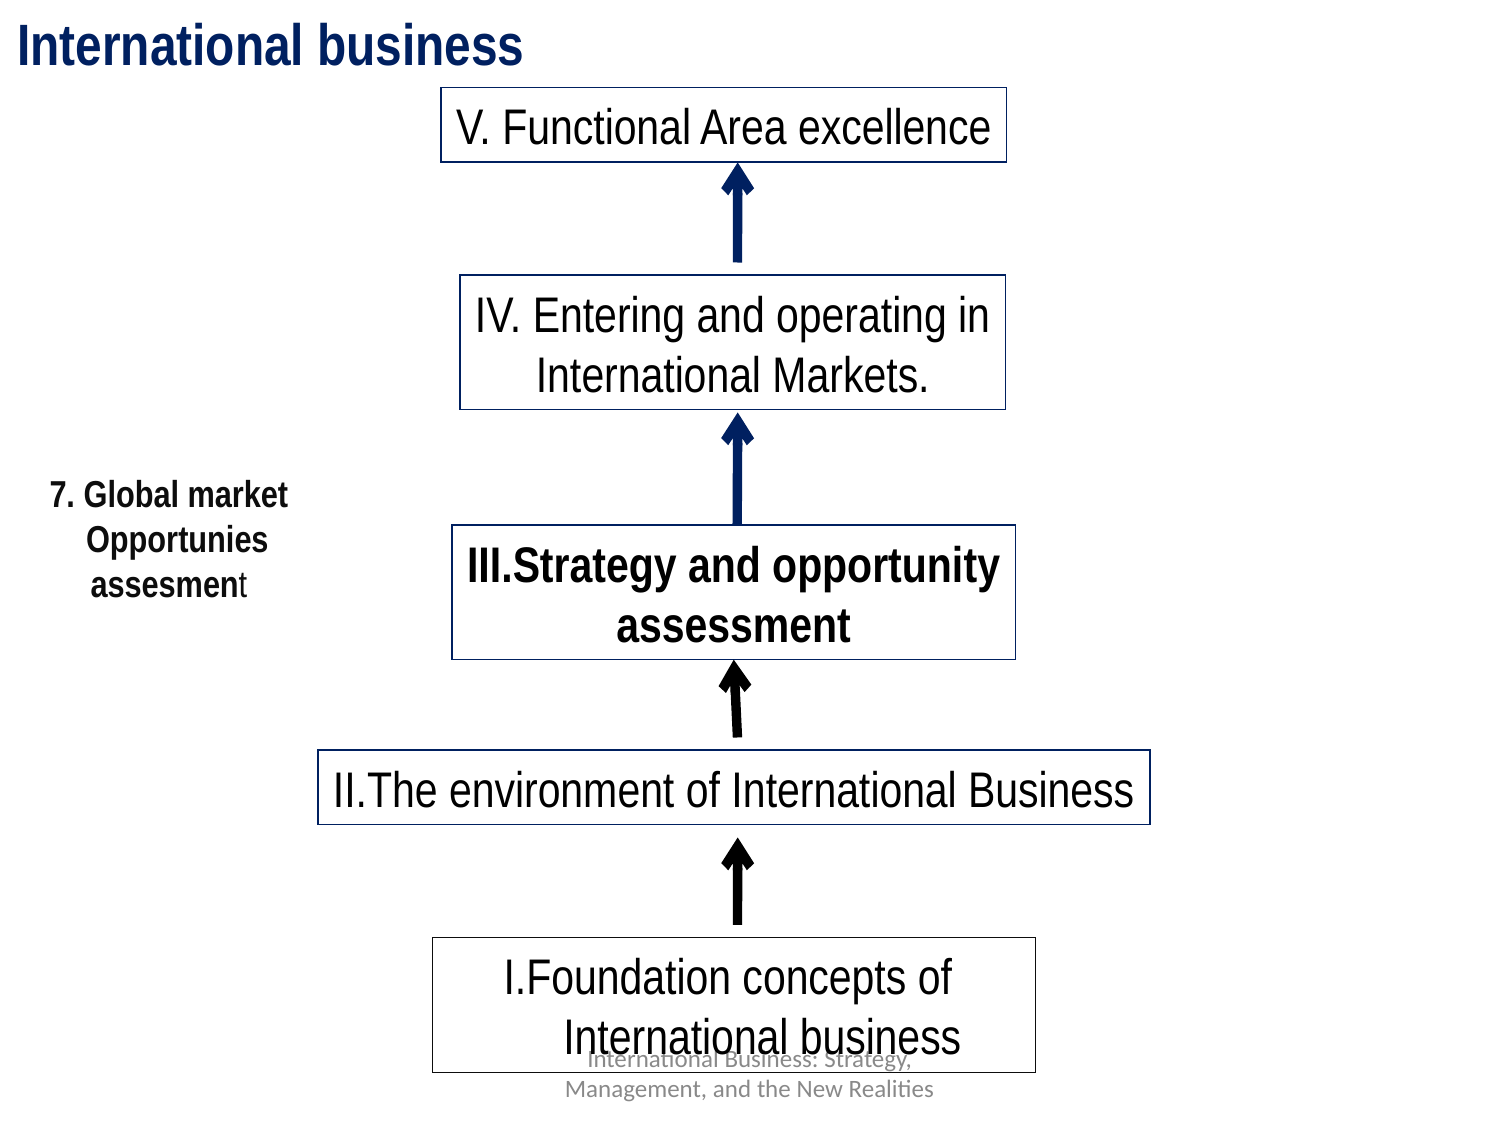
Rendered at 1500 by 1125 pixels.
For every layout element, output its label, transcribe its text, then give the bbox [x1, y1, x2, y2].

text_box V. Functional Area excellence [441, 87, 1007, 163]
text_box II.The environment of International Business [318, 749, 1151, 825]
text_box IV. Entering and operating in International Markets. [460, 274, 1006, 410]
text_box III.Strategy and opportunity assessment [452, 524, 1016, 660]
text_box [733, 660, 738, 738]
text_box I.Foundation concepts of International business [432, 937, 1036, 1073]
text_box International business [2, 0, 540, 85]
footer International Business: Strategy, Management, and the New Realities [512, 1073, 988, 1103]
text_box 7. Global market Opportunies assesment [0, 462, 338, 613]
